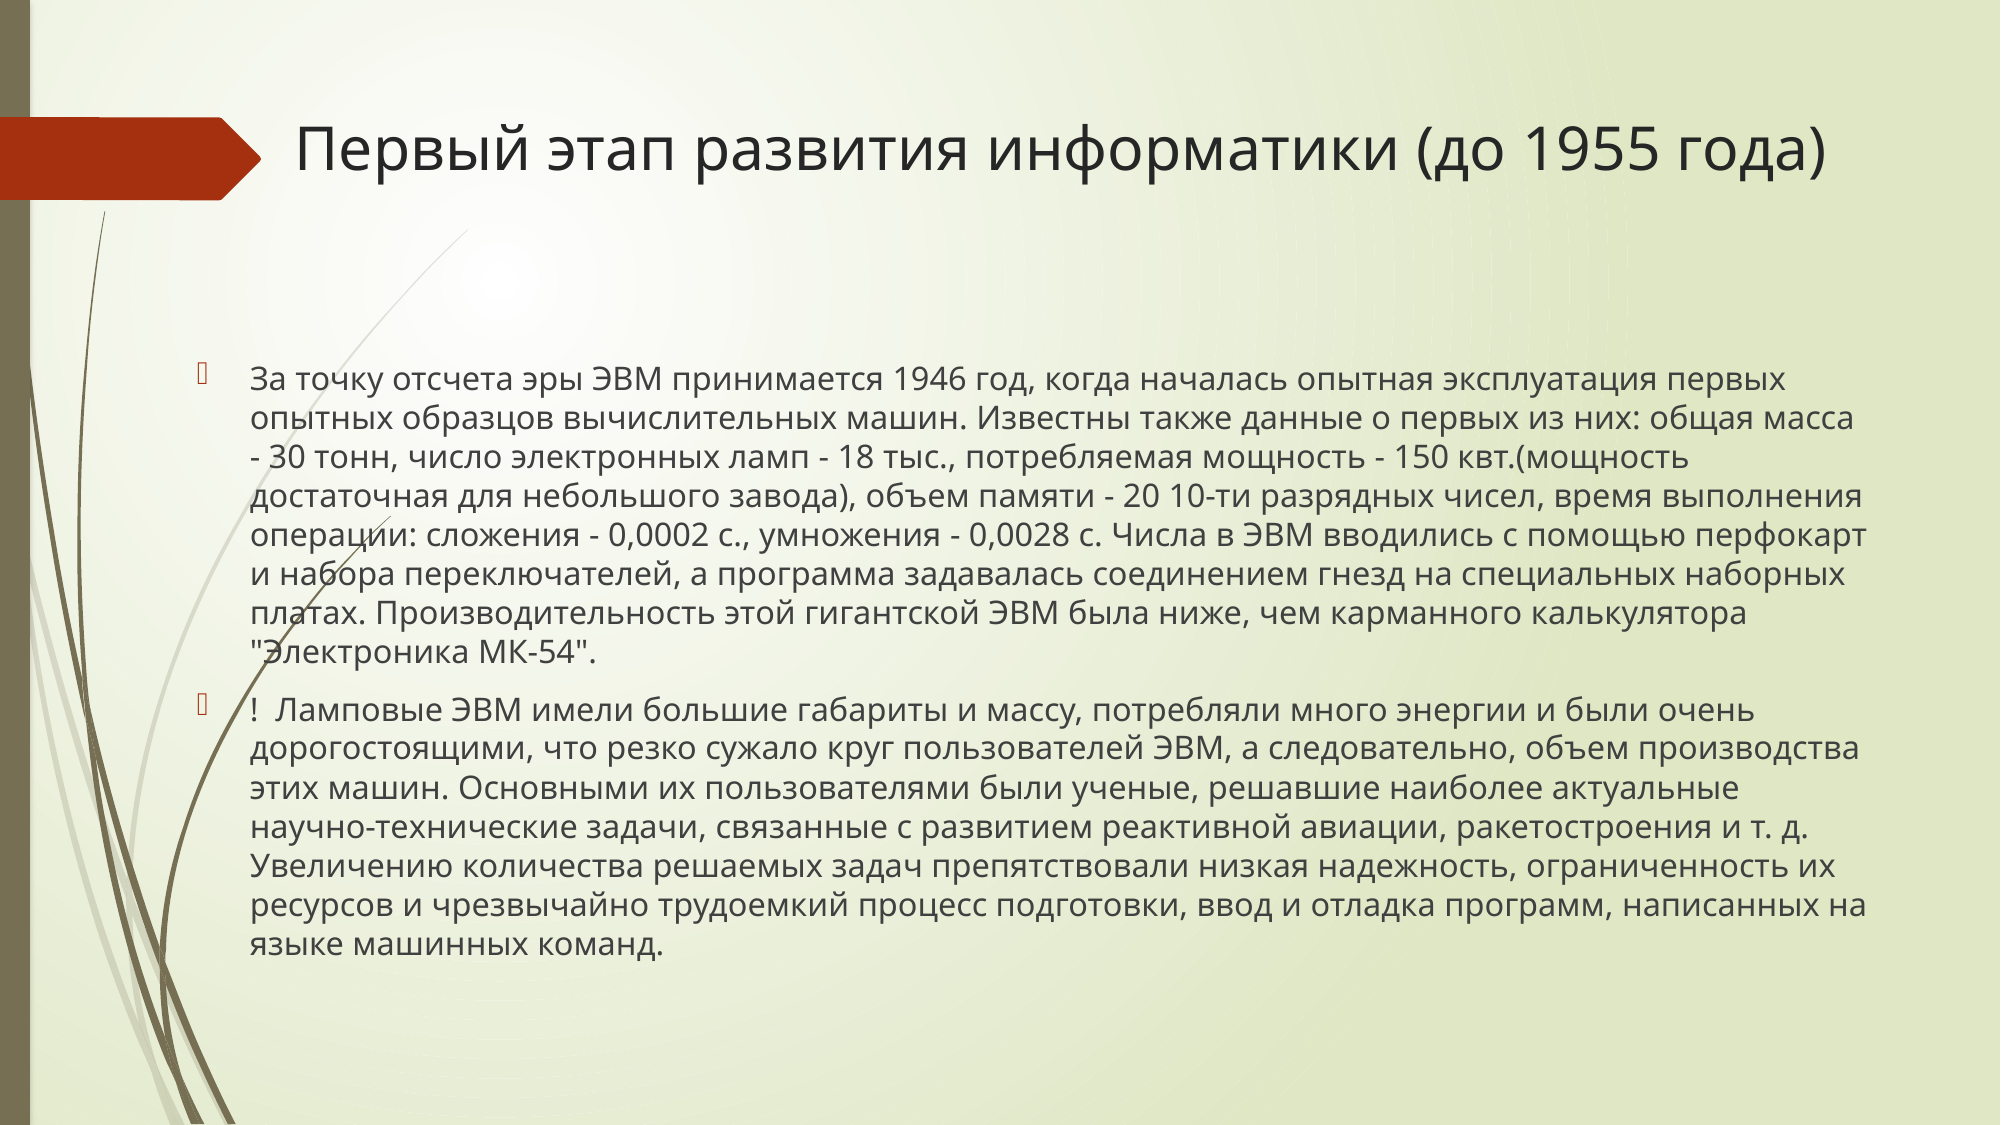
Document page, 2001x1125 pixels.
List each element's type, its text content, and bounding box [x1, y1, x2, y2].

list За точку отсчета эры ЭВМ принимается 1946 год, когда началась опытная эксплуатация первых опытных образцов вычислительных машин. Известны также данные о первых из них: общая масса - 30 тонн, число электронных ламп - 18 тыс., потребляемая мощность - 150 квт.(мощность достаточная для небольшого завода), объем памяти - 20 10-ти разрядных чисел, время выполнения операции: сложения - 0,0002 с., умножения - 0,0028 с. Числа в ЭВМ вводились с помощью перфокарт и набора переключателей, а программа задавалась соединением гнезд на специальных наборных платах. Производительность этой гигантской ЭВМ была ниже, чем карманного калькулятора "Электроника МК-54". ! Ламповые ЭВМ имели большие габариты и массу, потребляли много энергии и были очень дорогостоящими, что резко сужало круг пользователей ЭВМ, а следовательно, объем производства этих машин. Основными их пользователями были ученые, решавшие наиболее актуальные научно-технические задачи, связанные с развитием реактивной авиации, ракетостроения и т. д. Увеличению количества решаемых задач препятствовали низкая надежность, ограниченность их ресурсов и чрезвычайно трудоемкий процесс подготовки, ввод и отладка программ, написанных на языке машинных команд. [181, 350, 1888, 970]
title Первый этап развития информатики (до 1955 года) [279, 102, 1888, 313]
